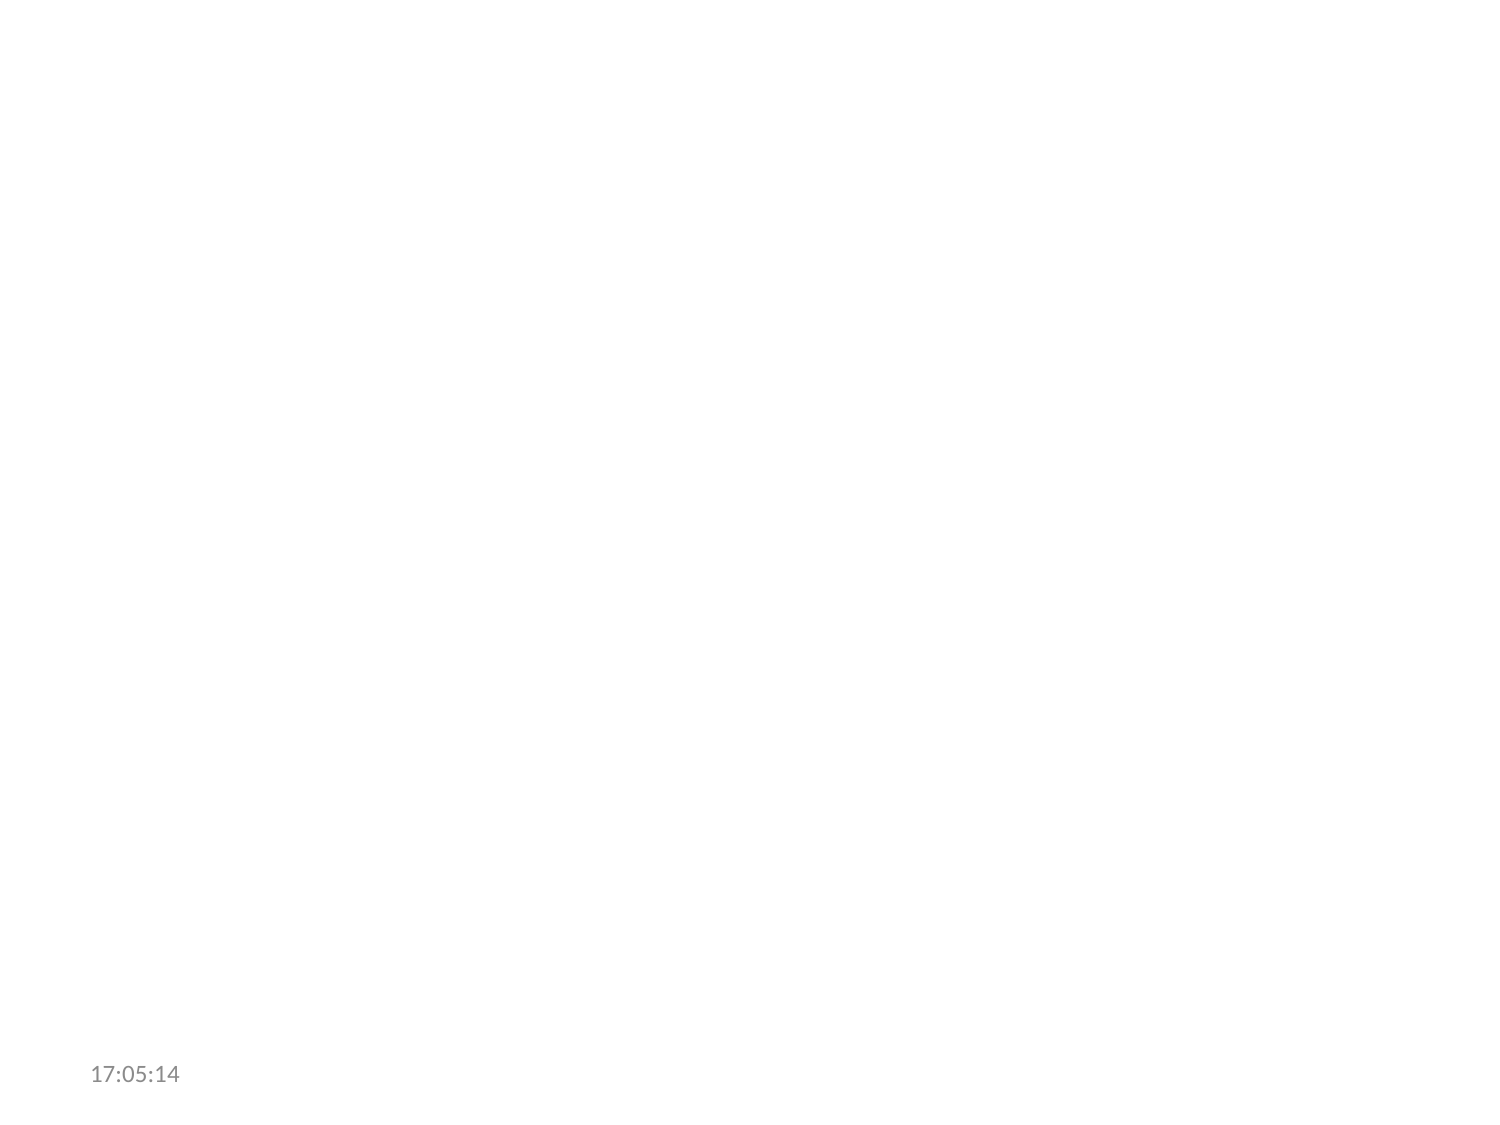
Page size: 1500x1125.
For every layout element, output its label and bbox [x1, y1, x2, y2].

slide_number [75, 1042, 425, 1103]
